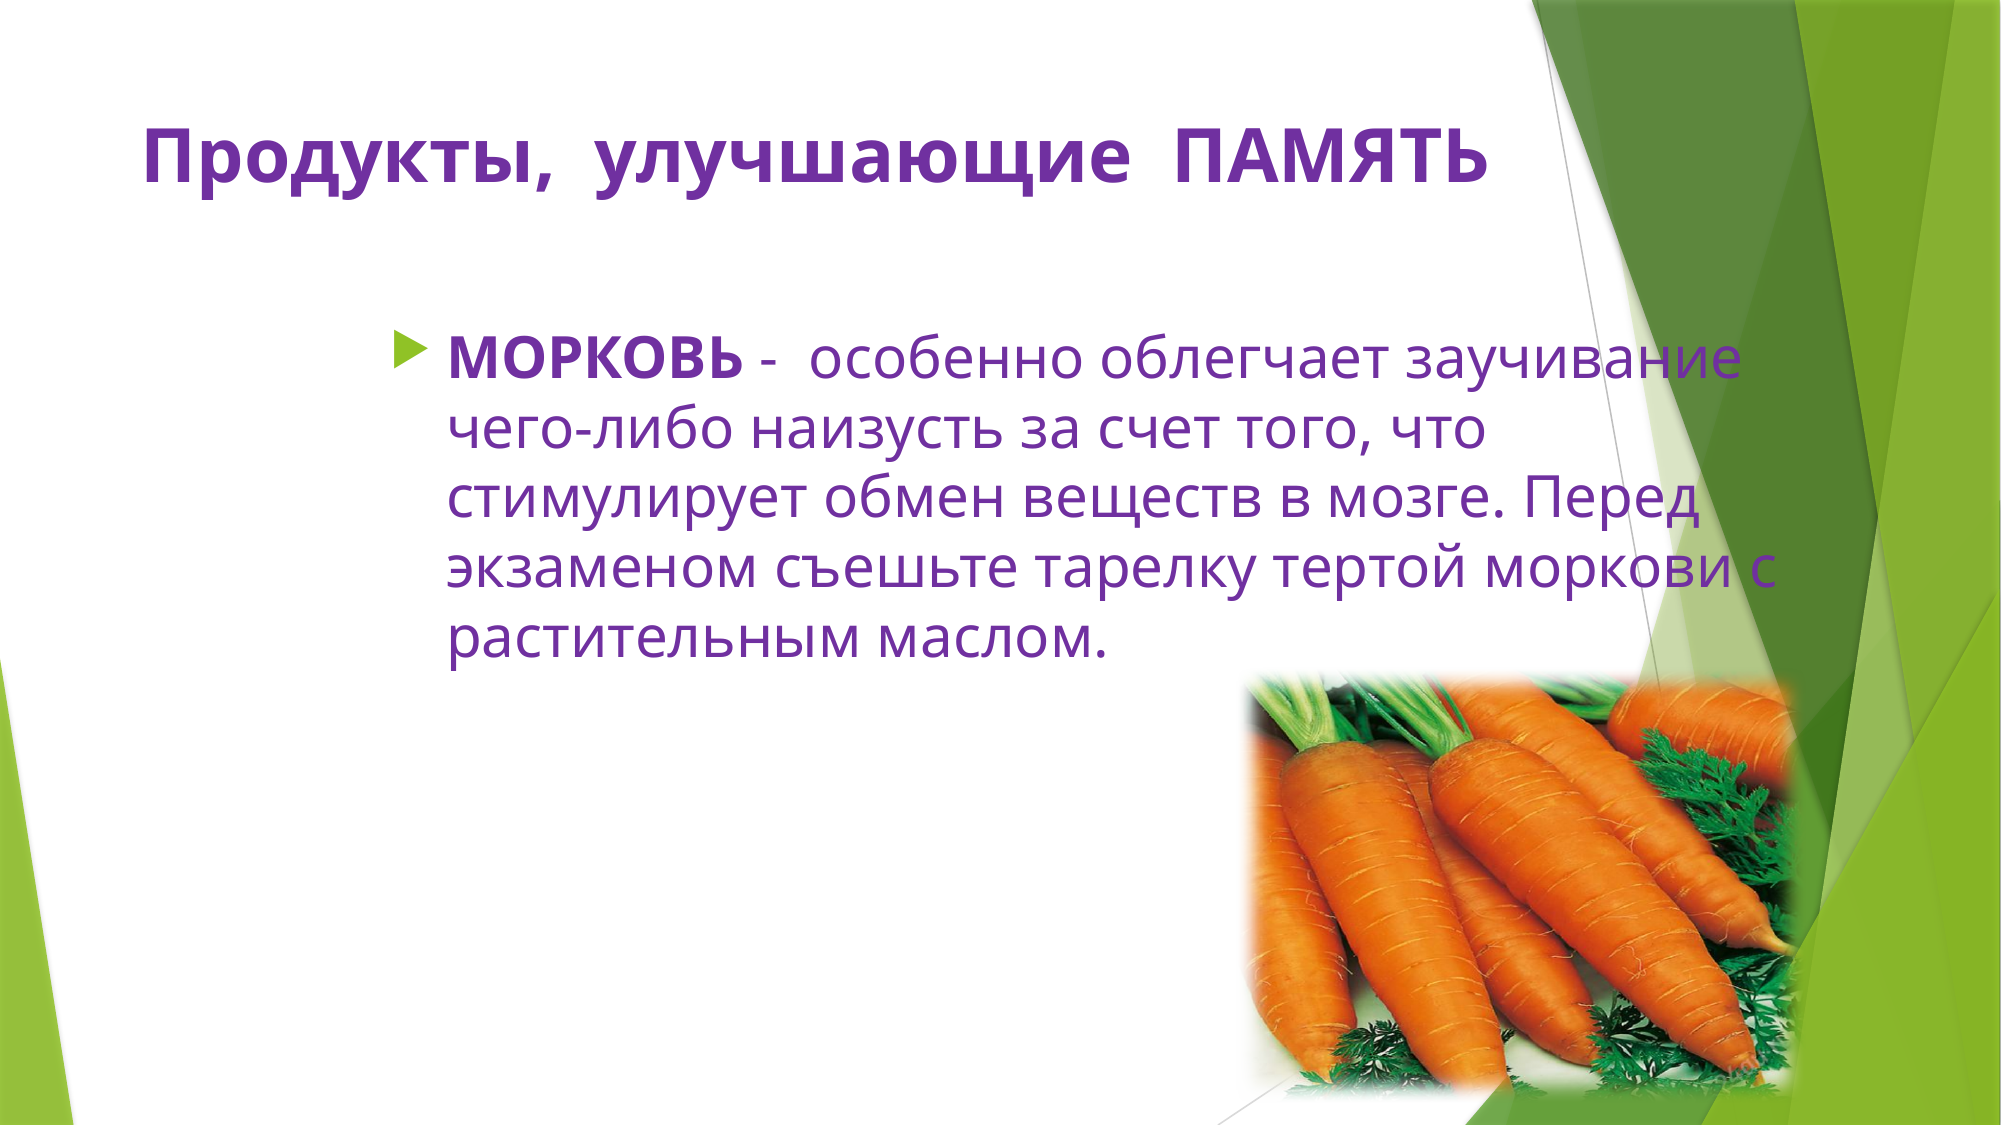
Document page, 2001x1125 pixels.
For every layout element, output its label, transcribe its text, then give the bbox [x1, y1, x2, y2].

title Продукты, улучшающие ПАМЯТЬ [111, 99, 1522, 317]
list МОРКОВЬ - особенно облегчает заучивание чего-либо наизусть за счет того, что стимулирует обмен веществ в мозге. Перед экзаменом съешьте тарелку тертой моркови с растительным маслом. [374, 312, 1838, 705]
picture [1236, 667, 1807, 1104]
